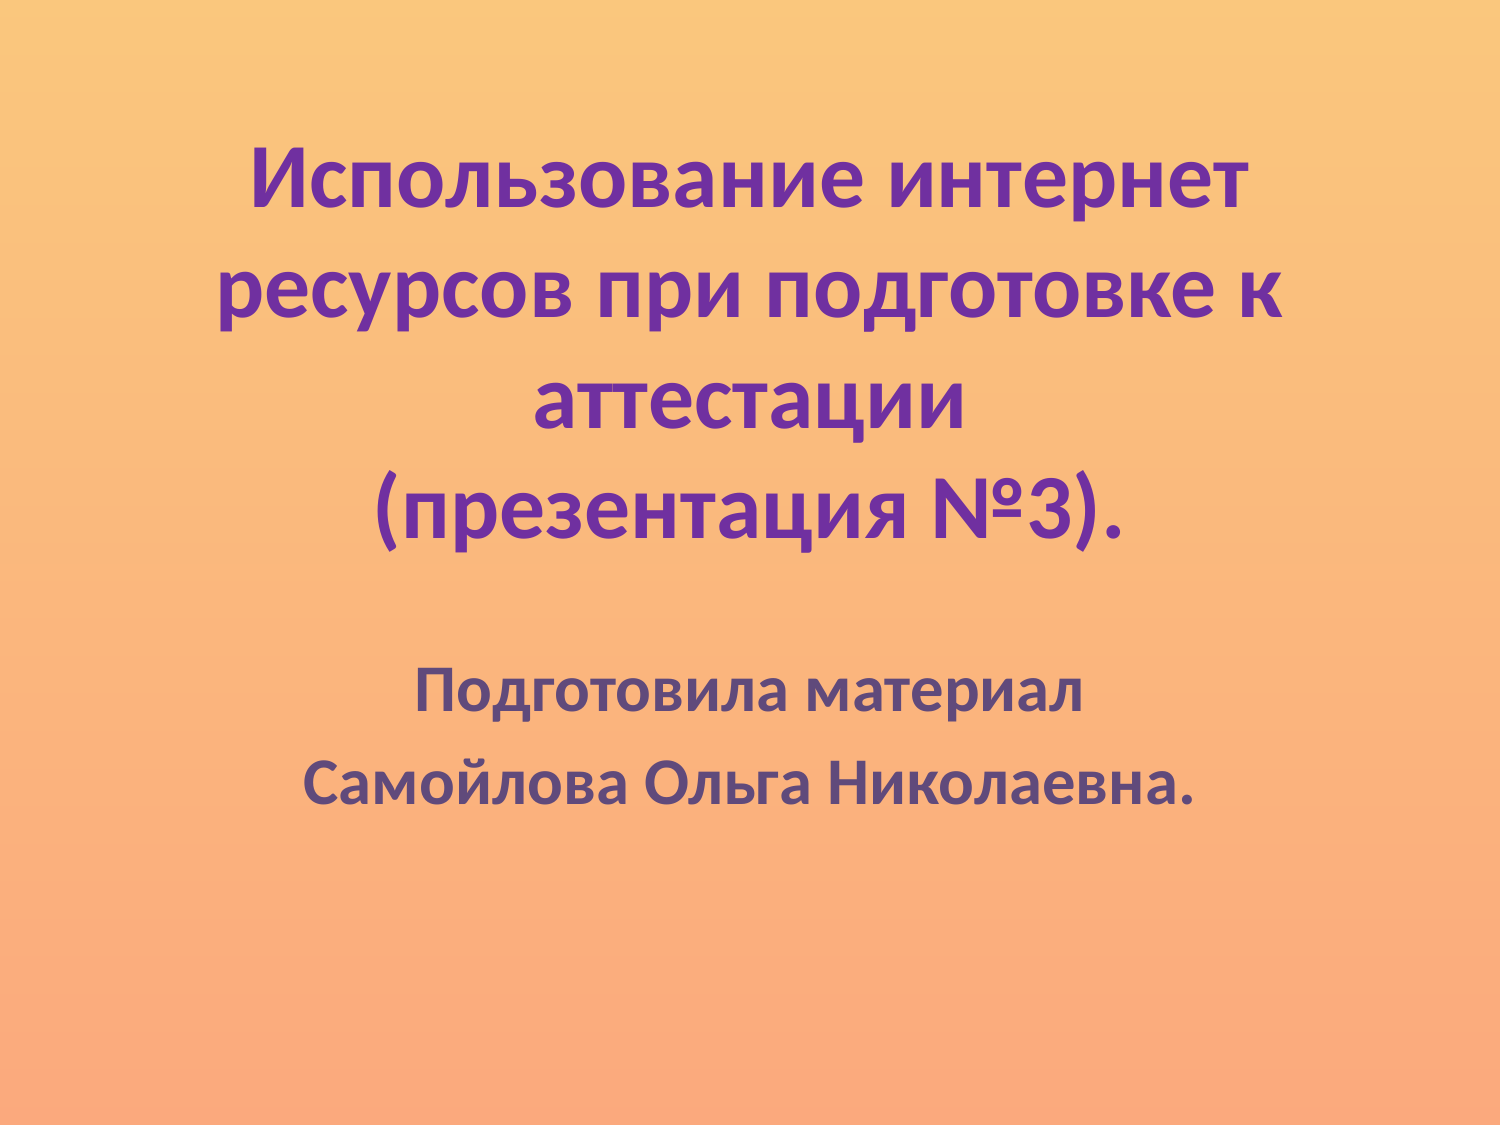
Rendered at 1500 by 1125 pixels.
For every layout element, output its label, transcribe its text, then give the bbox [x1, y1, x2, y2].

subtitle Подготовила материал Самойлова Ольга Николаевна. [225, 637, 1275, 925]
title Использование интернет ресурсов при подготовке к аттестации (презентация №3). [112, 82, 1388, 591]
